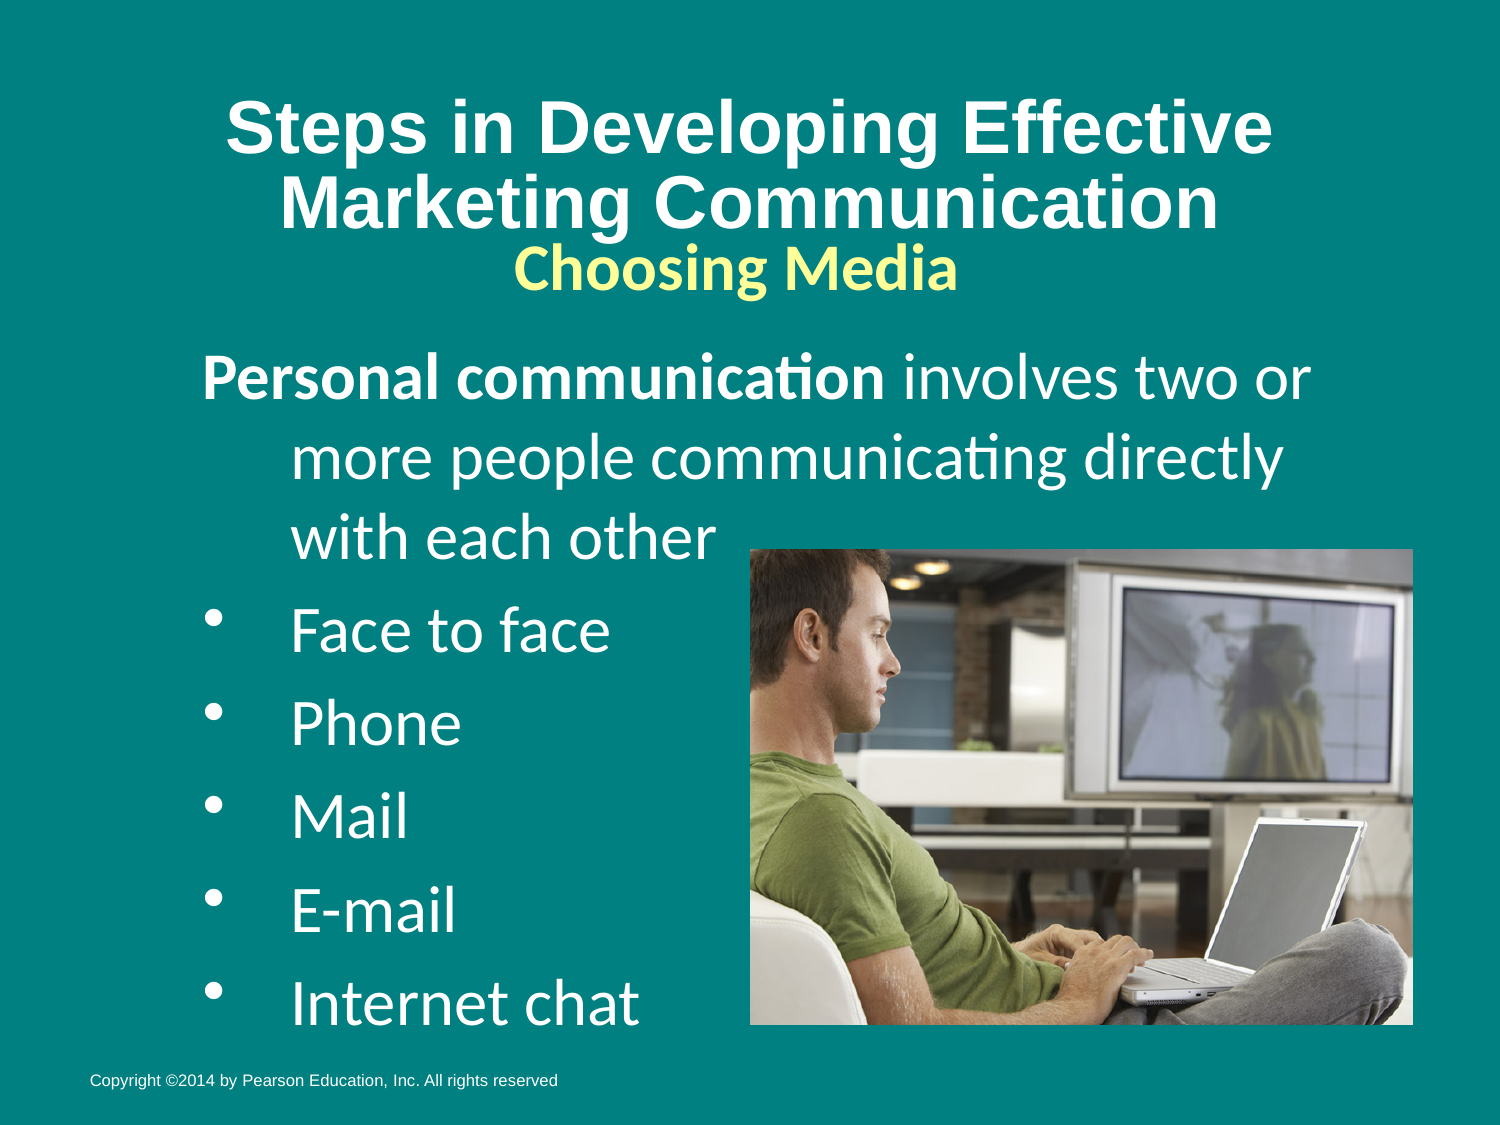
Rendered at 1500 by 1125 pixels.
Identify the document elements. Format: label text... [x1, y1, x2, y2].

title Steps in Developing Effective Marketing Communication [112, 37, 1388, 226]
picture [749, 549, 1413, 1025]
list Choosing Media [149, 237, 1326, 301]
text_box Copyright ©2014 by Pearson Education, Inc. All rights reserved [74, 1062, 825, 1098]
list Personal communication involves two or more people communicating directly with each other Face to face Phone Mail E-mail Internet chat [187, 324, 1388, 1001]
